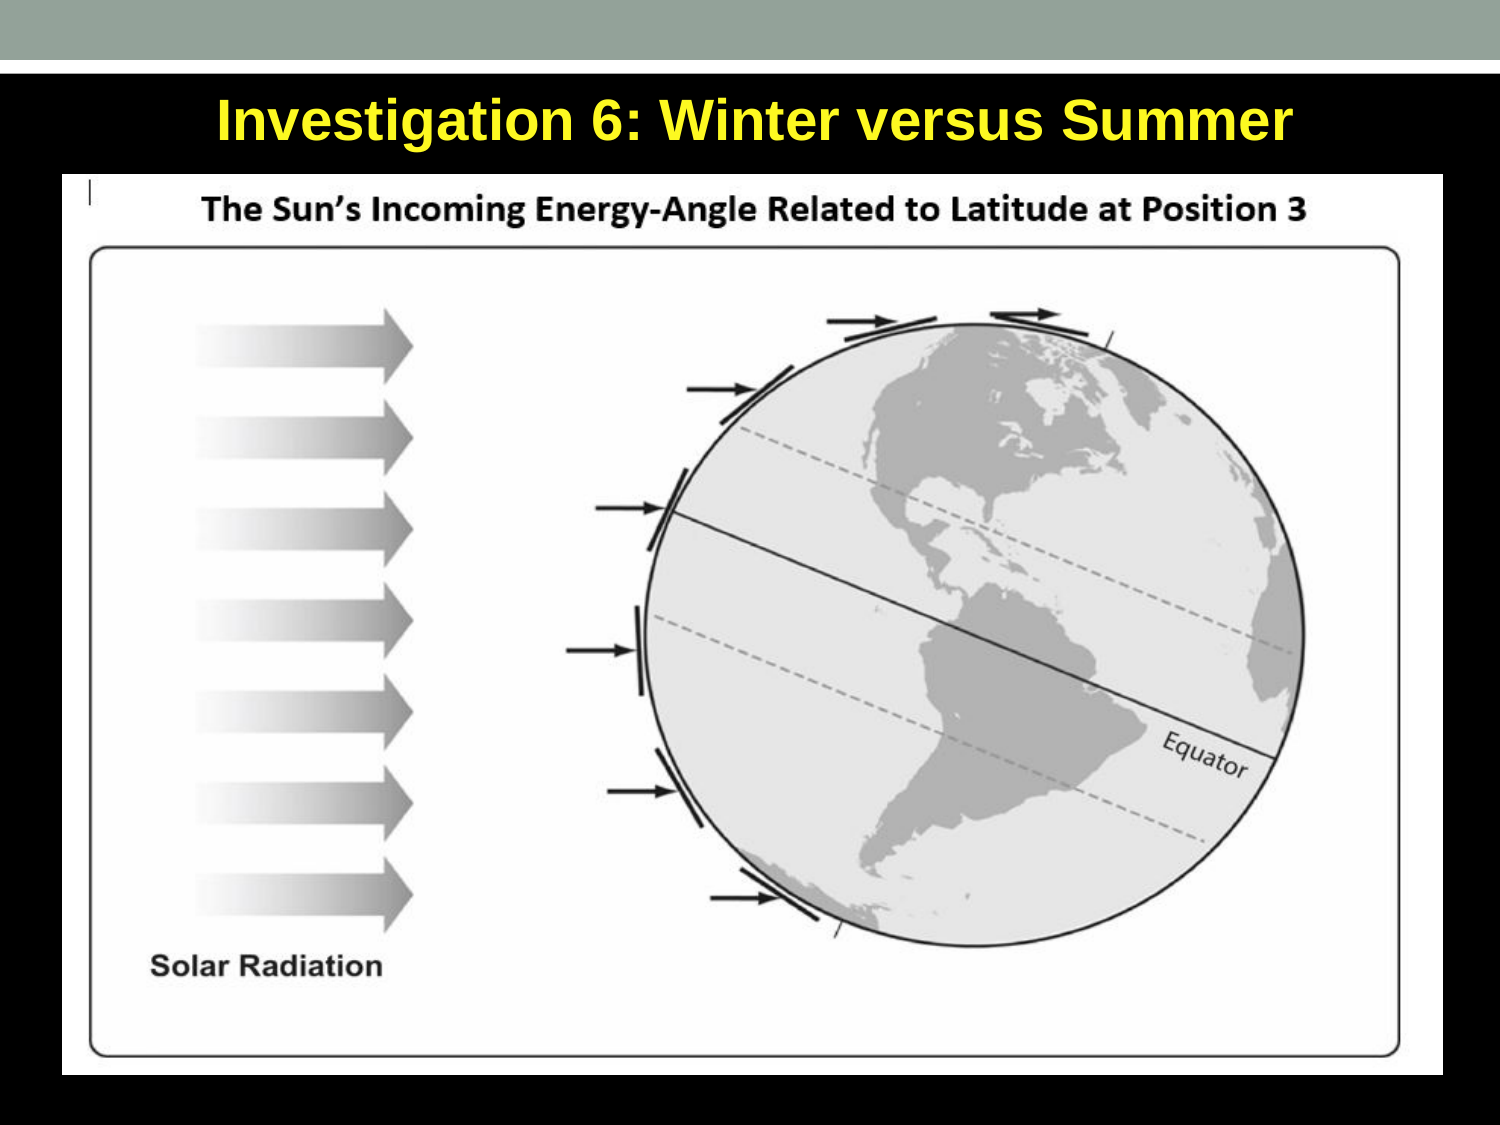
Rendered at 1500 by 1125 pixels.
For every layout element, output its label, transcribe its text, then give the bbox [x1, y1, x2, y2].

picture [62, 174, 1444, 1076]
text_box Investigation 6: Winter versus Summer [112, 75, 1399, 160]
